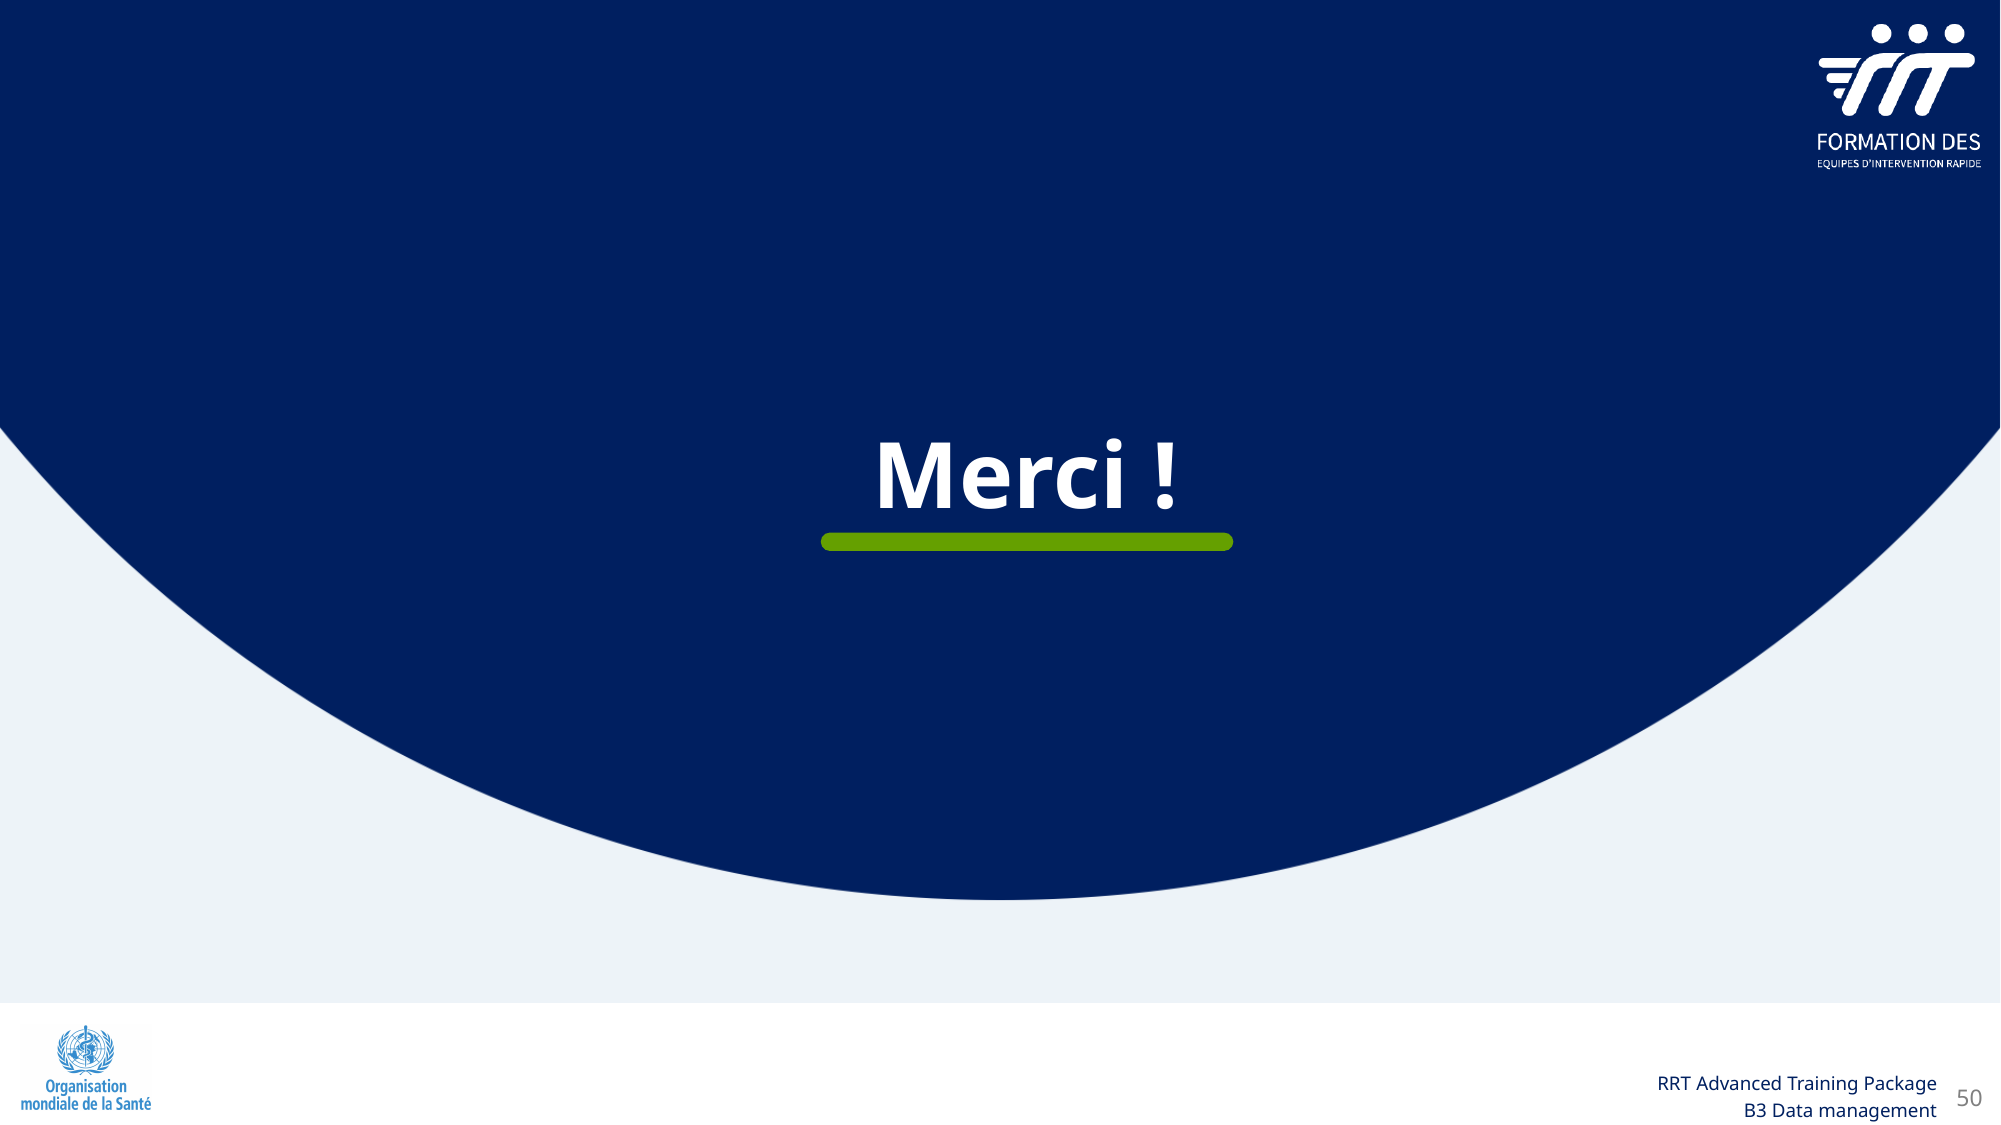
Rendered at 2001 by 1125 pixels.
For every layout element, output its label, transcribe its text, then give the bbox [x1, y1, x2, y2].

picture [20, 1024, 152, 1111]
title Merci ! [452, 412, 1600, 563]
picture [0, 0, 2001, 1003]
